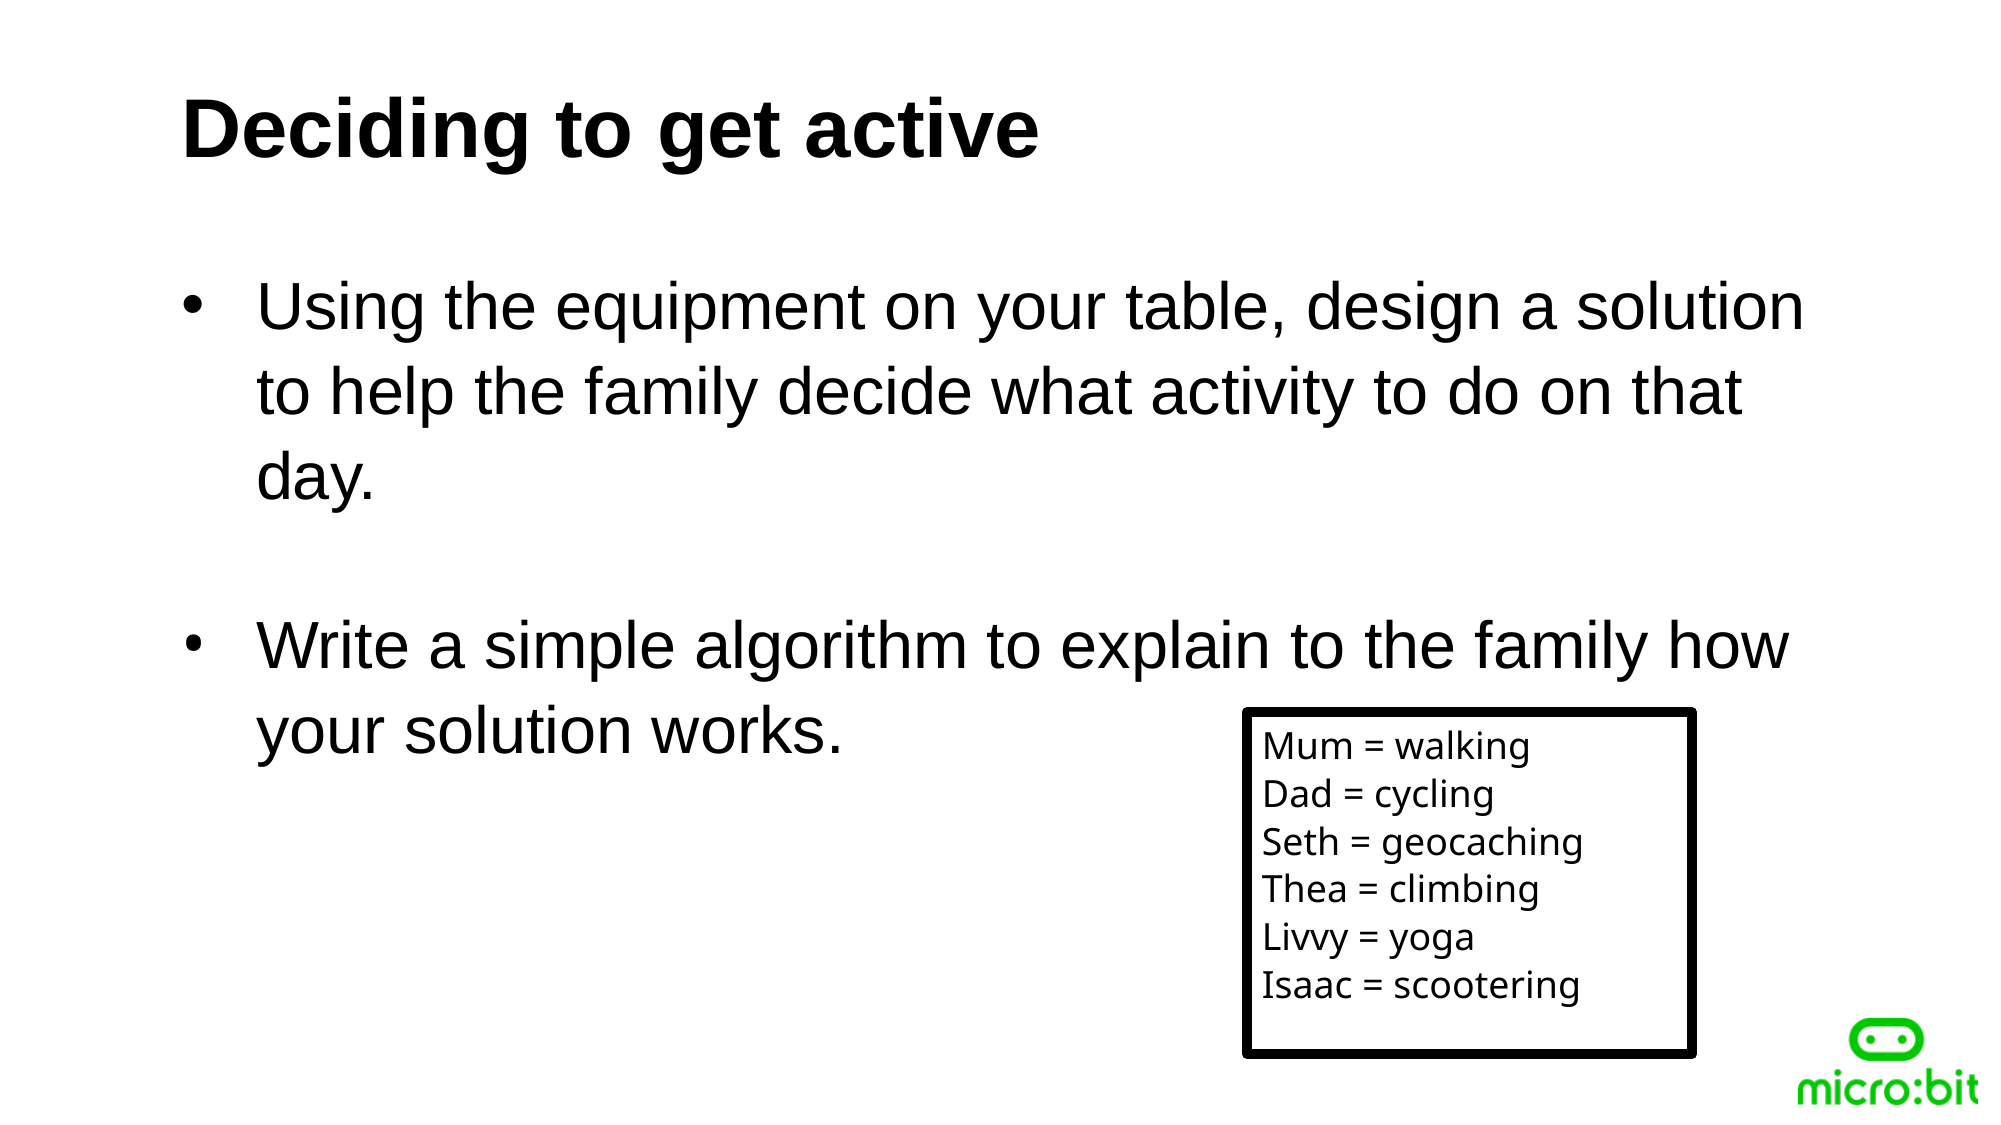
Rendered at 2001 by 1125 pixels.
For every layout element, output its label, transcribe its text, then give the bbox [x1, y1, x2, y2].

text_box Deciding to get active Using the equipment on your table, design a solution to help the family decide what activity to do on that day. Write a simple algorithm to explain to the family how your solution works. [166, 60, 1860, 884]
picture [1797, 1017, 1978, 1106]
text_box Mum = walking Dad = cycling Seth = geocaching Thea = climbing Livvy = yoga Isaac = scootering [1246, 712, 1693, 1055]
